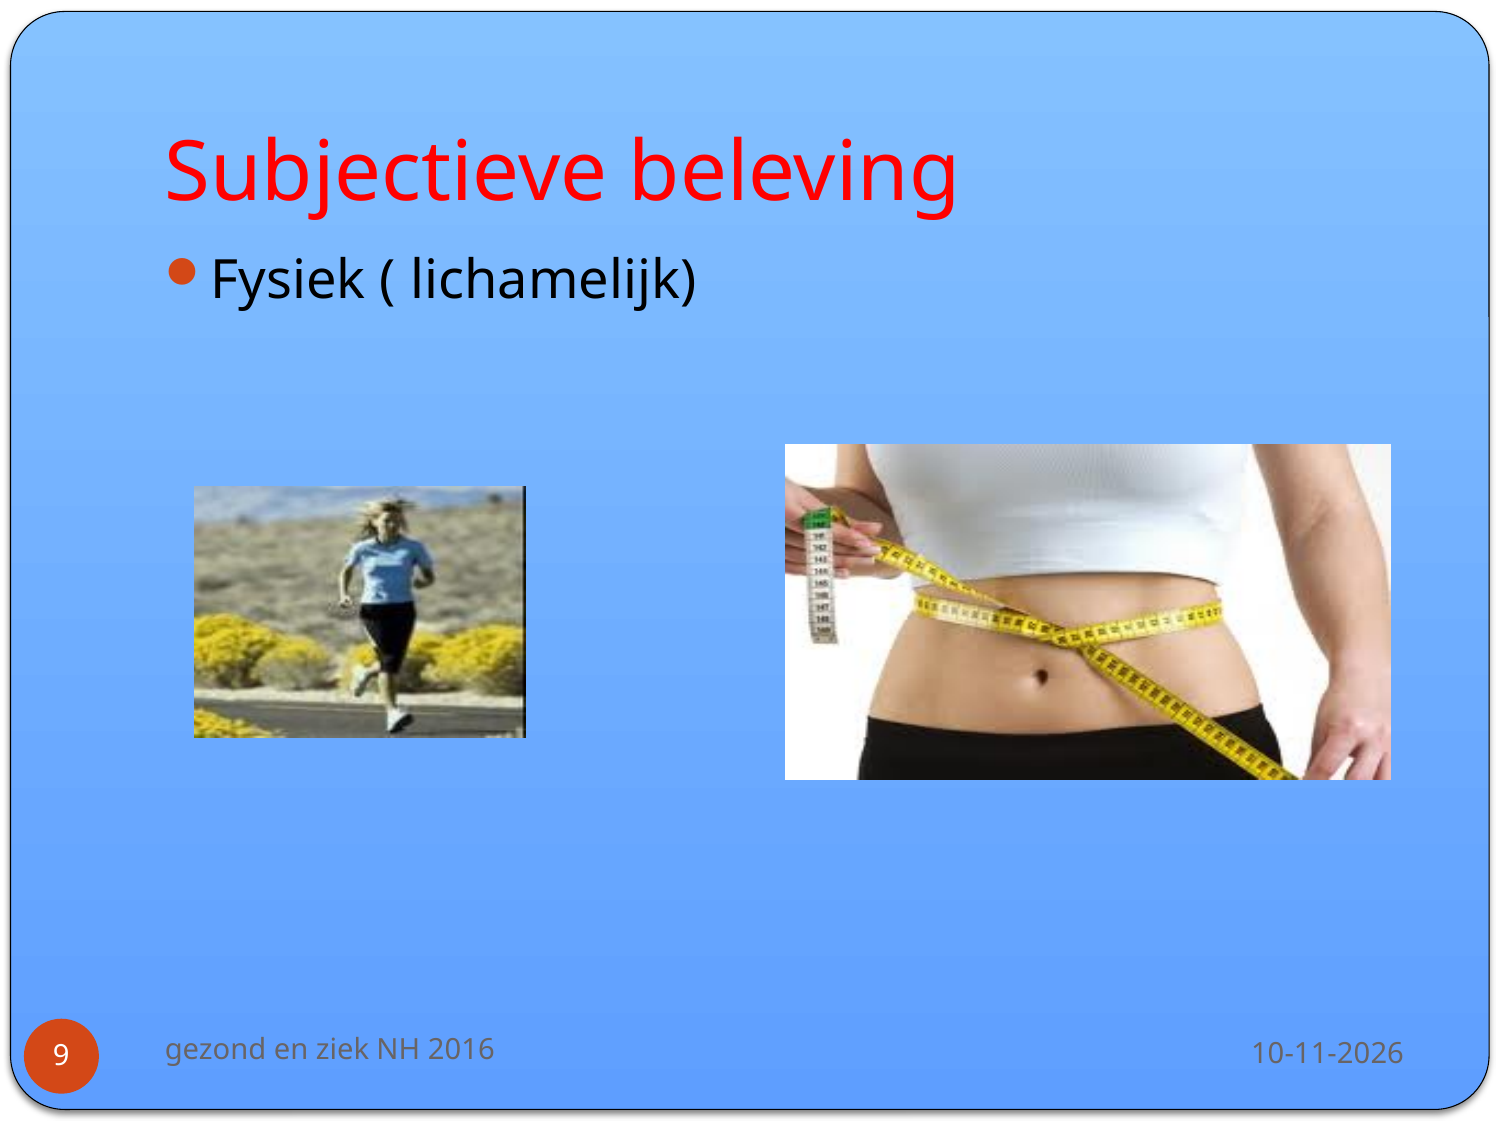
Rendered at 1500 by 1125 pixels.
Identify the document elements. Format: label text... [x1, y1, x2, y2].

picture [194, 485, 526, 738]
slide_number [1012, 1015, 1419, 1094]
title Subjectieve beleving [150, 45, 1425, 233]
footer gezond en ziek NH 2016 [150, 1012, 800, 1088]
slide_number 9 [23, 1018, 99, 1094]
picture [785, 444, 1392, 780]
list Fysiek ( lichamelijk) [150, 237, 1425, 988]
